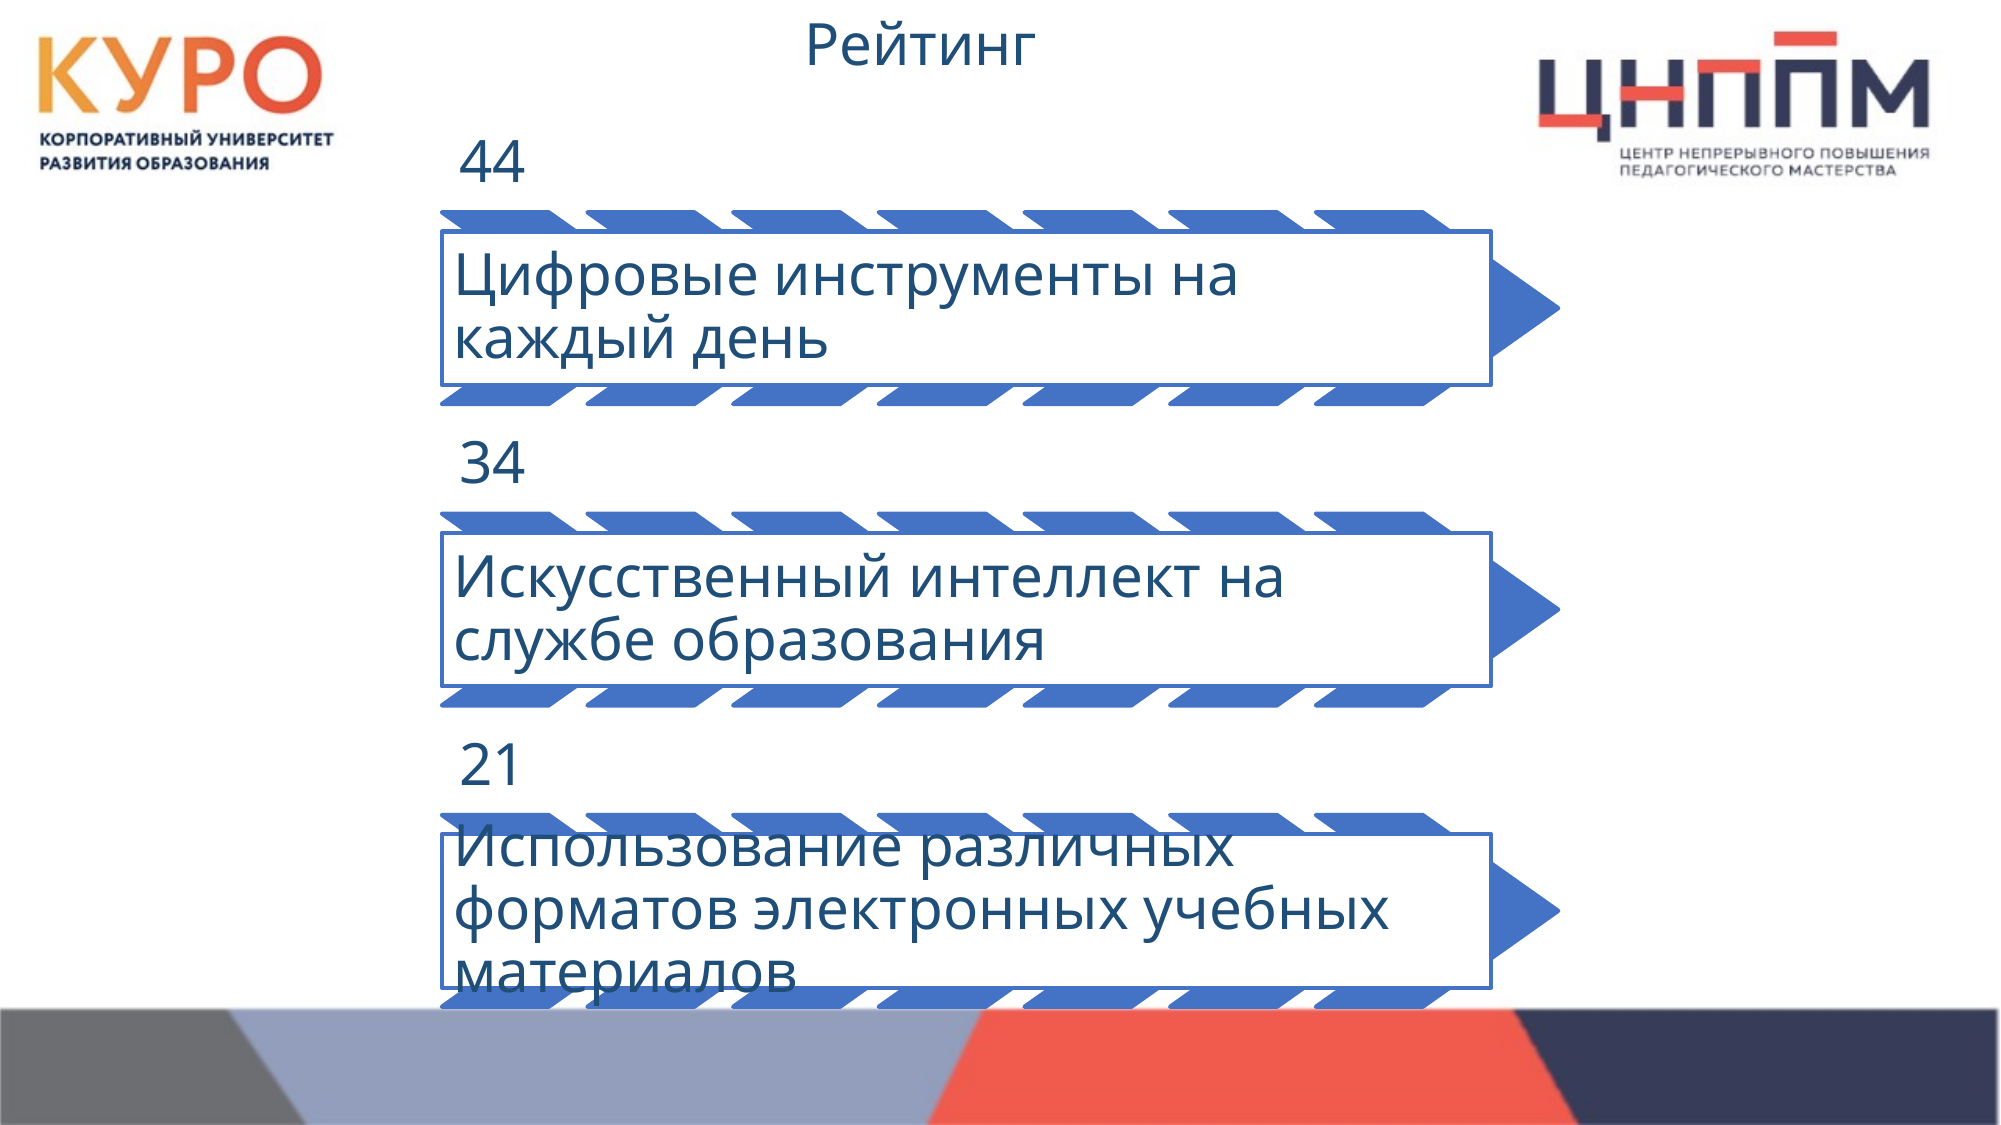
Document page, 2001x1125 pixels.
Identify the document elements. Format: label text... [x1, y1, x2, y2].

text_box Рейтинг [199, 0, 1658, 85]
picture [0, 0, 2001, 1125]
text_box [332, 117, 1667, 1008]
